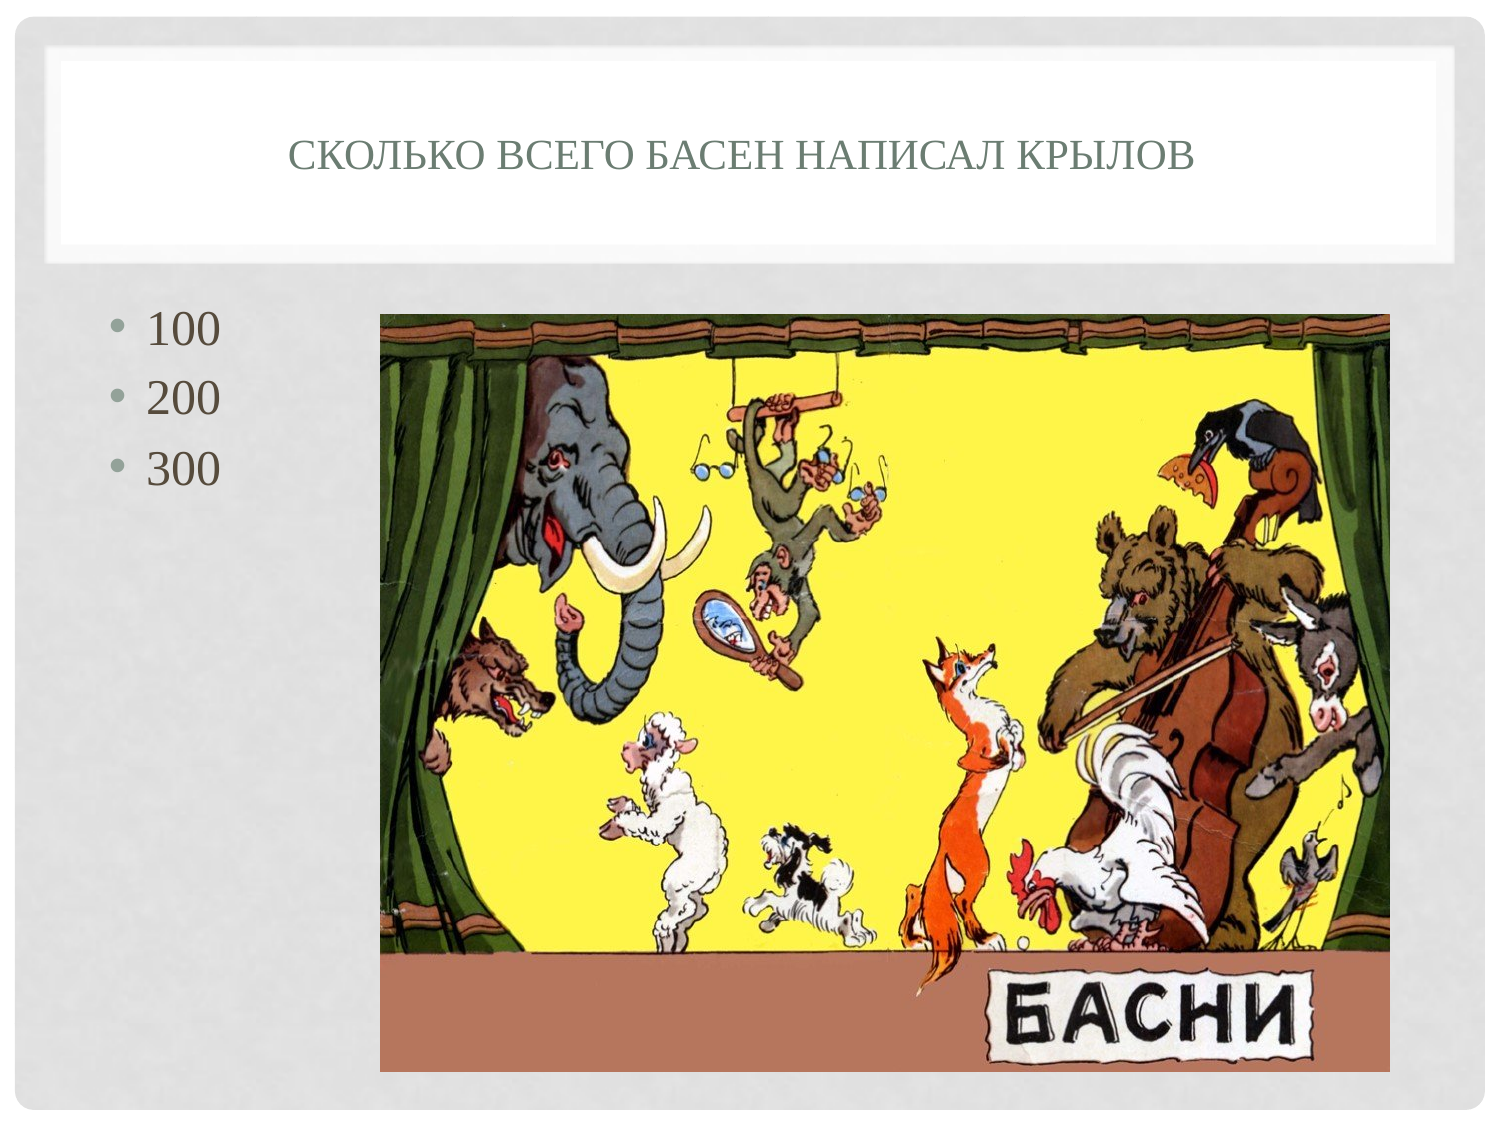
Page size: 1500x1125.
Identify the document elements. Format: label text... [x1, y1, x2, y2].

picture [380, 314, 1390, 1072]
title Сколько всего басен написал Крылов [69, 66, 1425, 238]
list 100 200 300 [75, 287, 1425, 1005]
